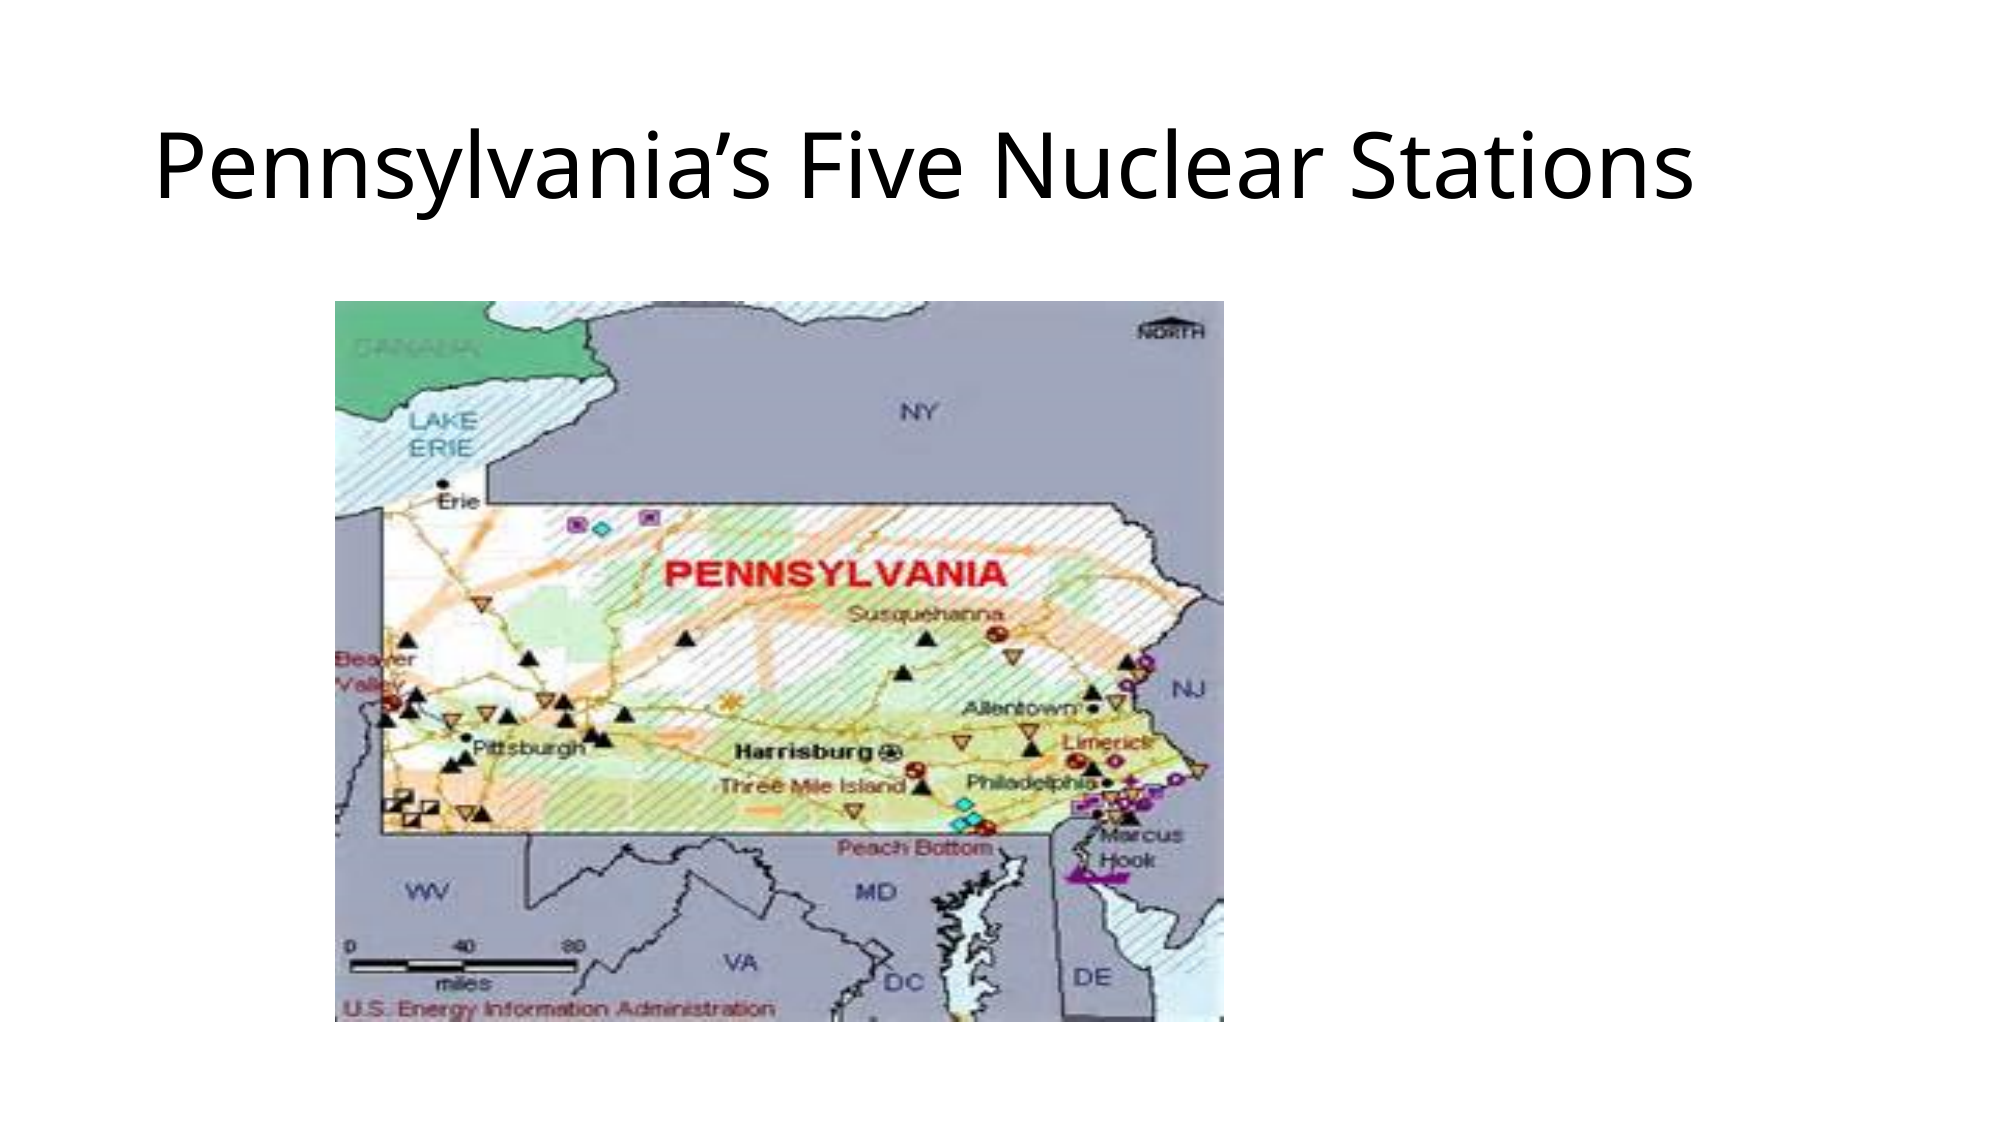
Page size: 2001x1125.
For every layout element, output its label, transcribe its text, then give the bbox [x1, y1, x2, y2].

title Pennsylvania’s Five Nuclear Stations [137, 59, 1863, 278]
picture [334, 301, 1224, 1022]
